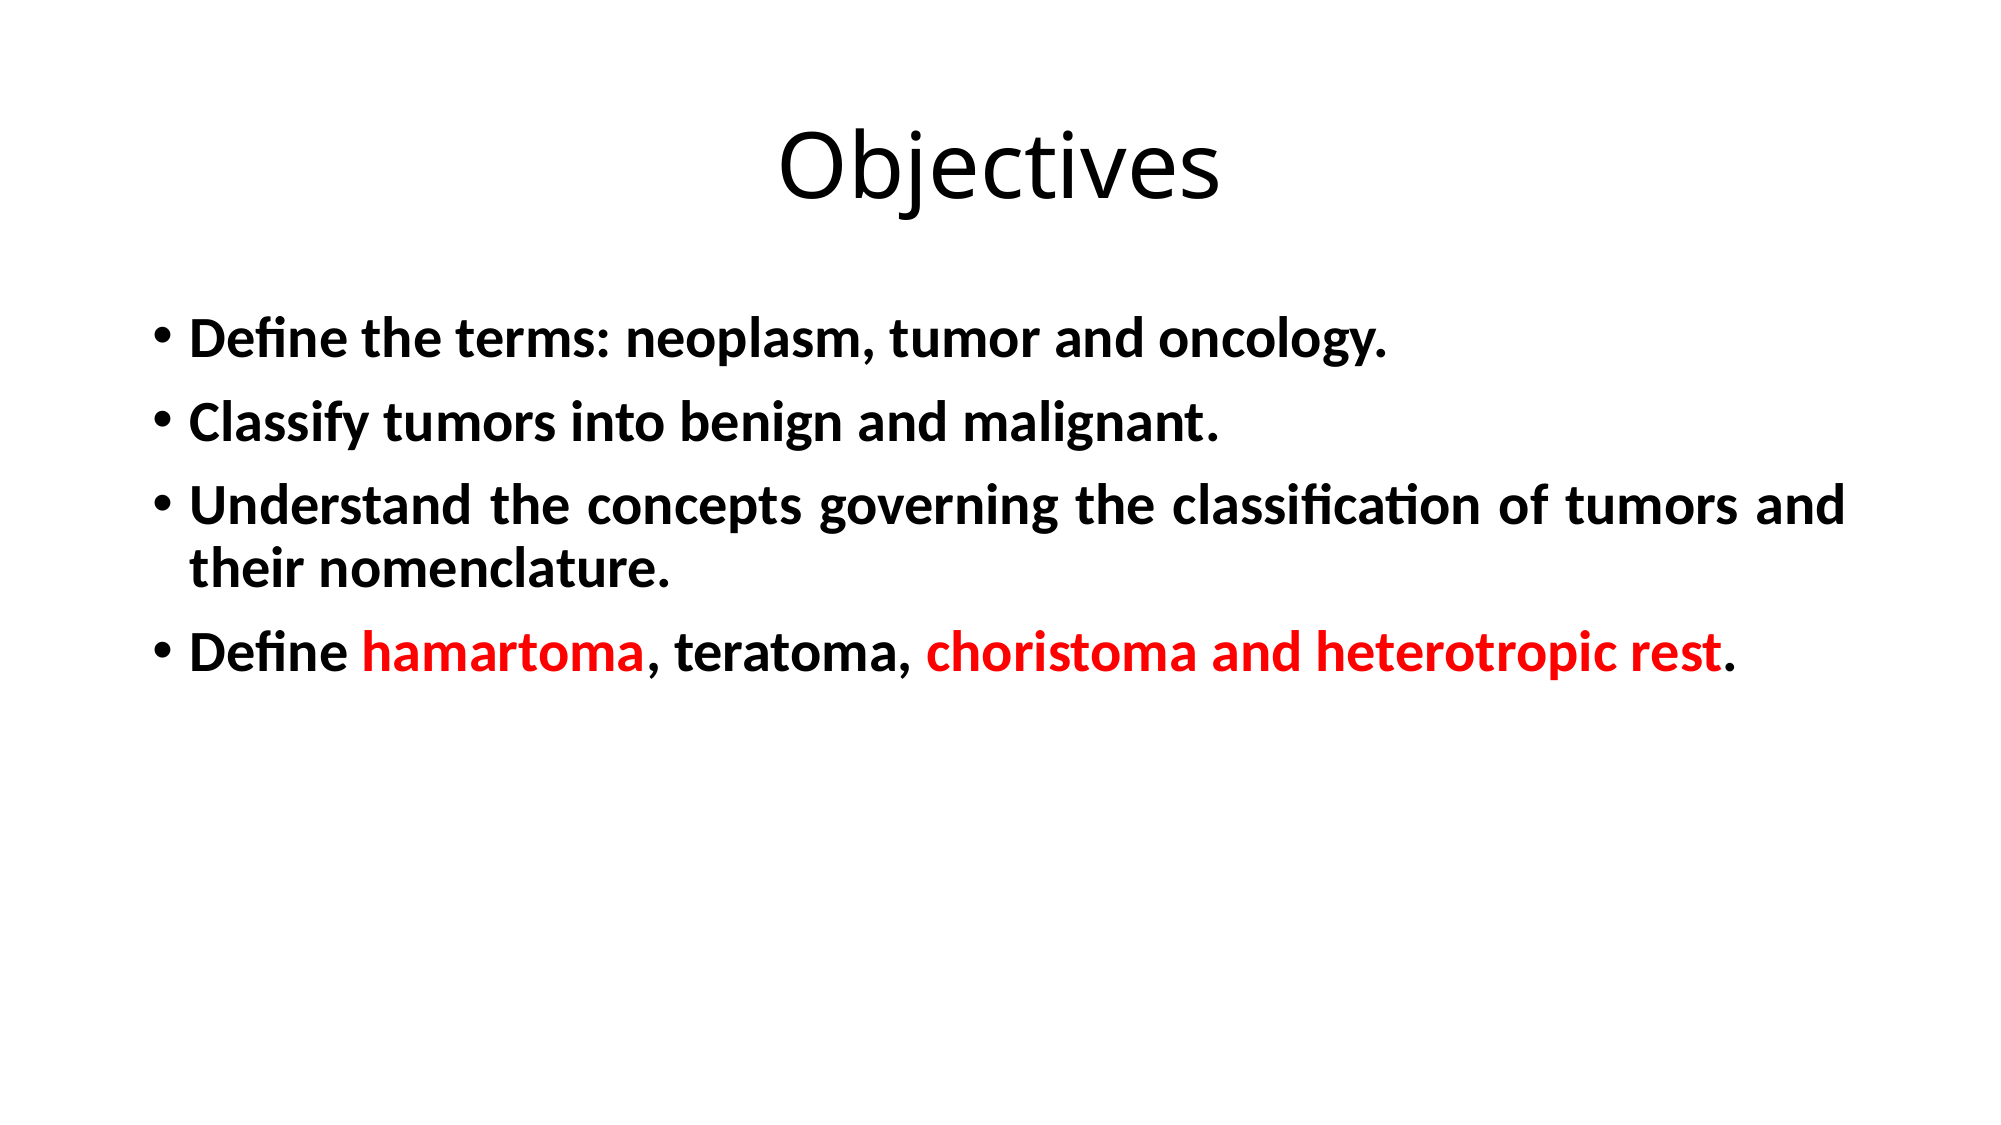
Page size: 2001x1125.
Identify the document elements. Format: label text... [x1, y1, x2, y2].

list Define the terms: neoplasm, tumor and oncology. Classify tumors into benign and malignant. Understand the concepts governing the classification of tumors and their nomenclature. Define hamartoma, teratoma, choristoma and heterotropic rest. [137, 299, 1863, 1014]
title Objectives [137, 59, 1863, 278]
